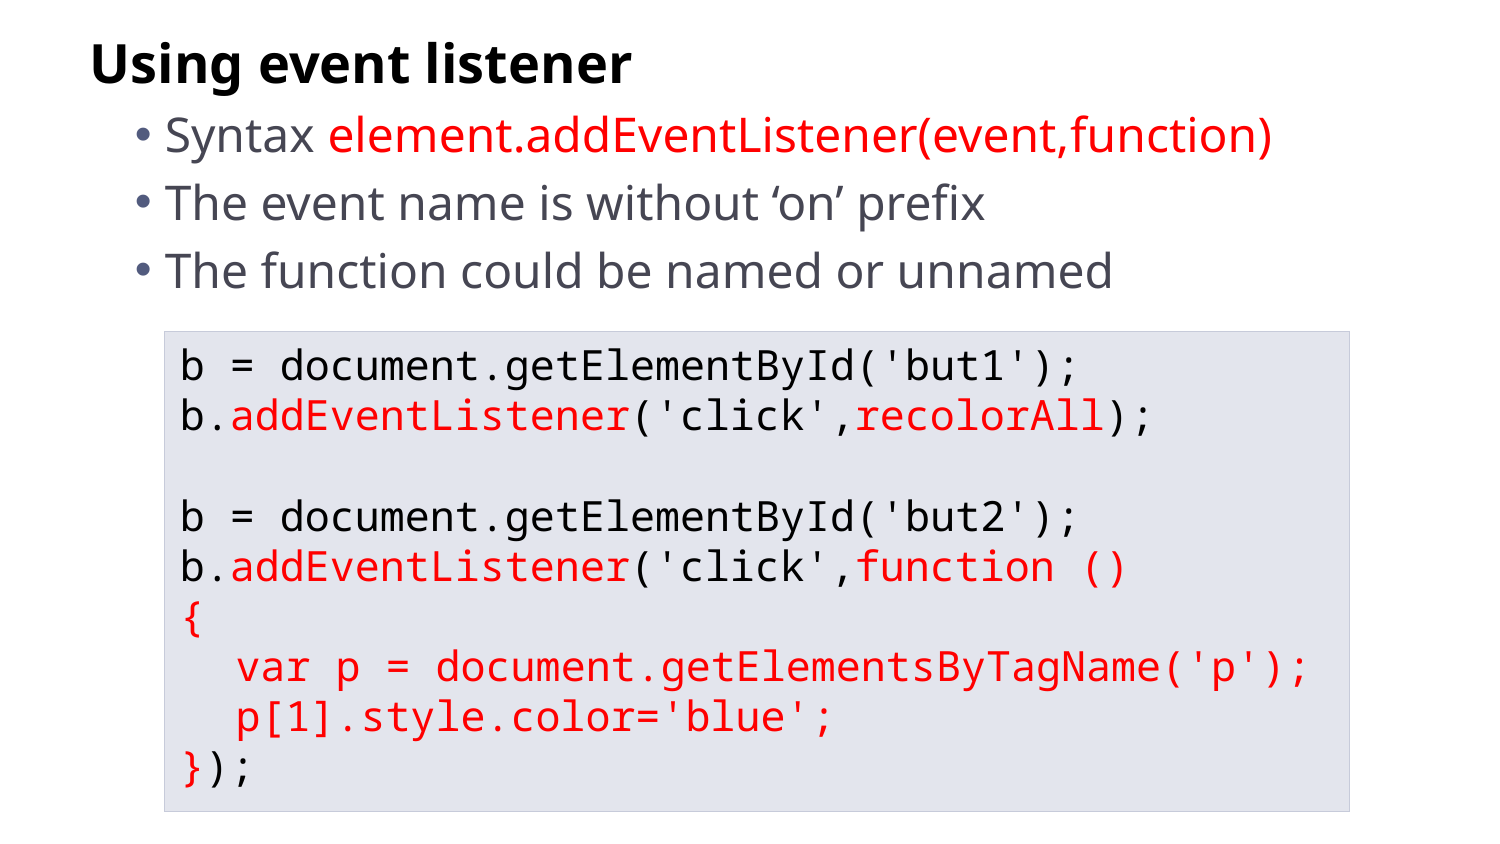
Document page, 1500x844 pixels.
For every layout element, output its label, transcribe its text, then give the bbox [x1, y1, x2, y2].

text_box b = document.getElementById('but1'); b.addEventListener('click',recolorAll); b = document.getElementById('but2'); b.addEventListener('click',function () { var p = document.getElementsByTagName('p'); p[1].style.color='blue'; }); [164, 331, 1350, 812]
list Using event listener Syntax element.addEventListener(event,function) The event name is without ‘on’ prefix The function could be named or unnamed [75, 21, 1475, 835]
